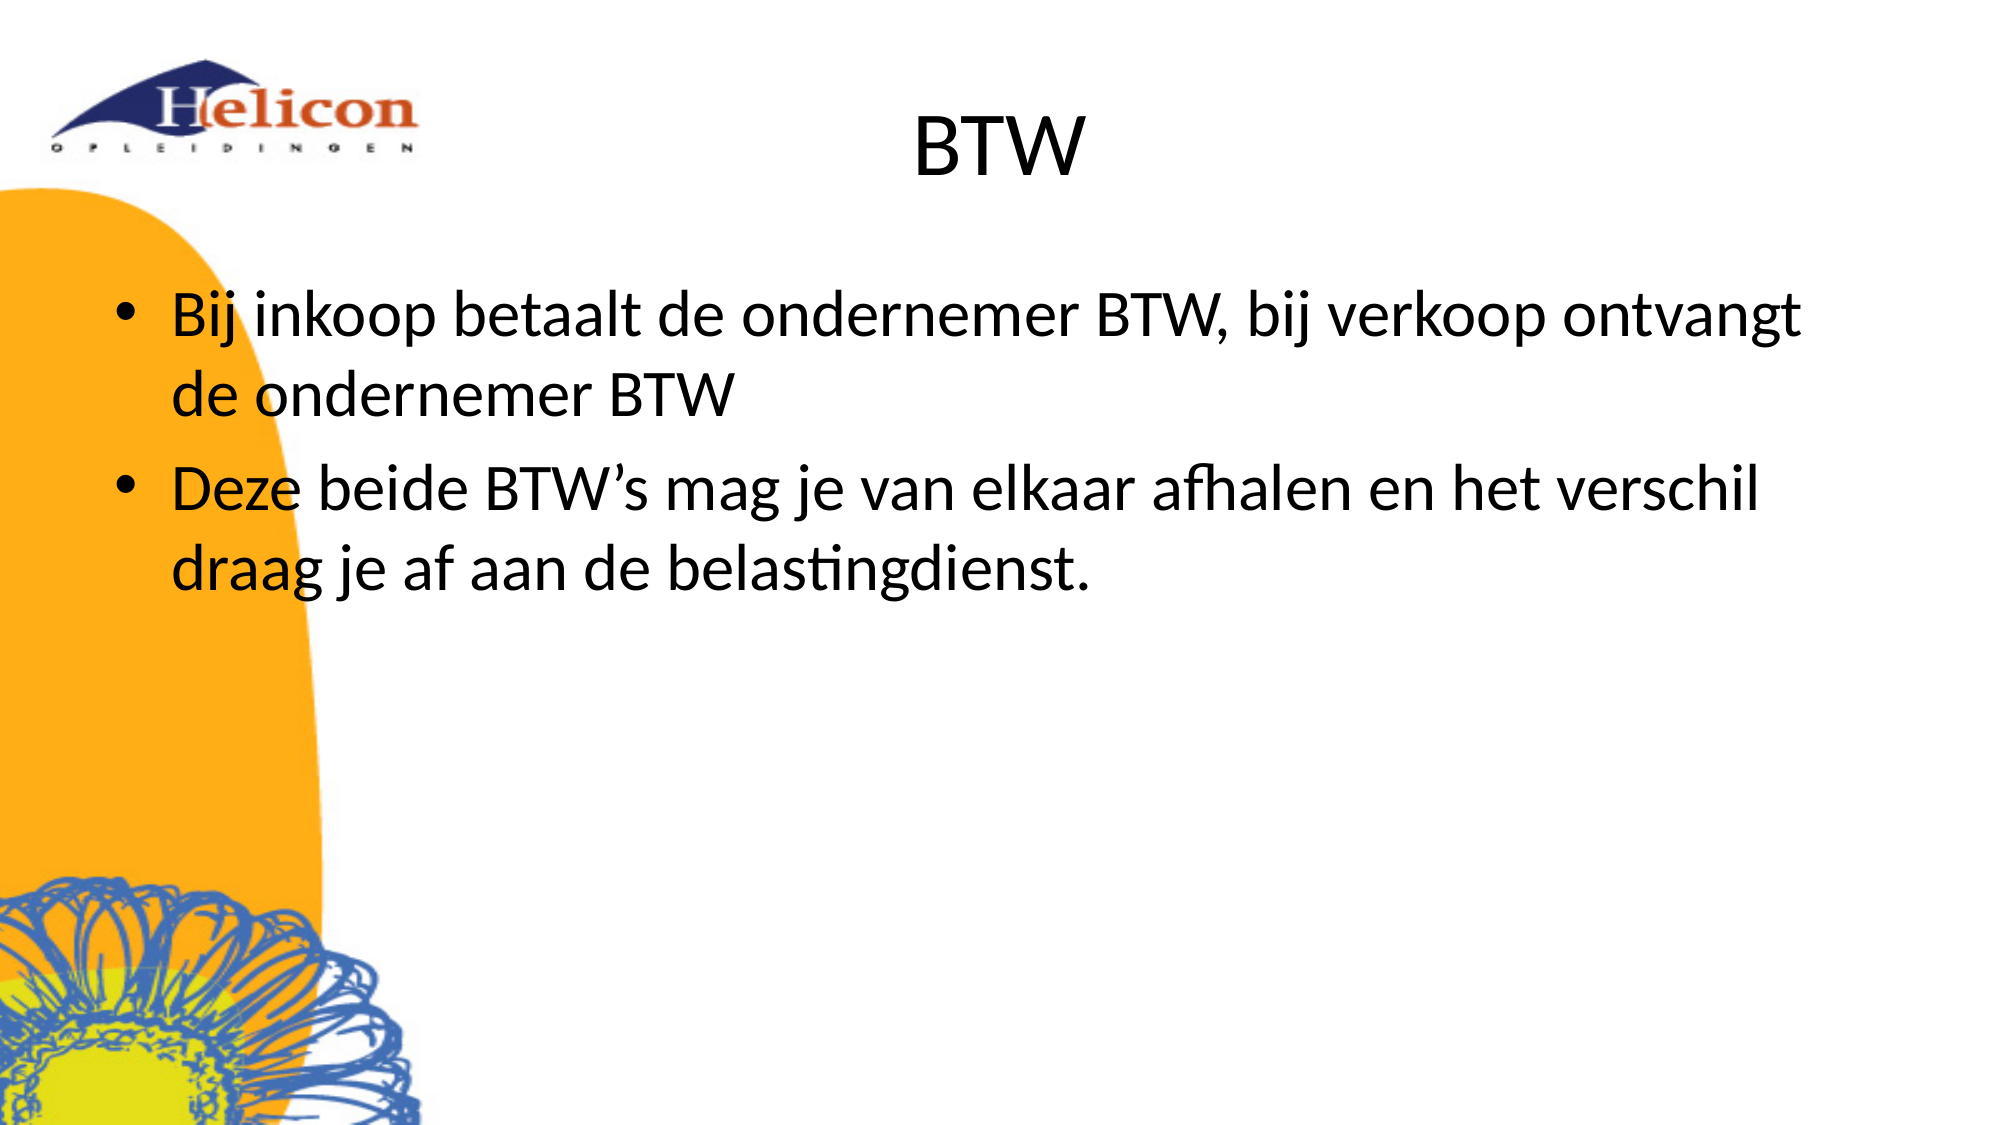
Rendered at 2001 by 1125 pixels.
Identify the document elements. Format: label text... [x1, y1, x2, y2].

picture [0, 0, 2001, 1125]
title BTW [99, 45, 1900, 233]
list Bij inkoop betaalt de ondernemer BTW, bij verkoop ontvangt de ondernemer BTW Deze beide BTW’s mag je van elkaar afhalen en het verschil draag je af aan de belastingdienst. [99, 262, 1900, 1005]
